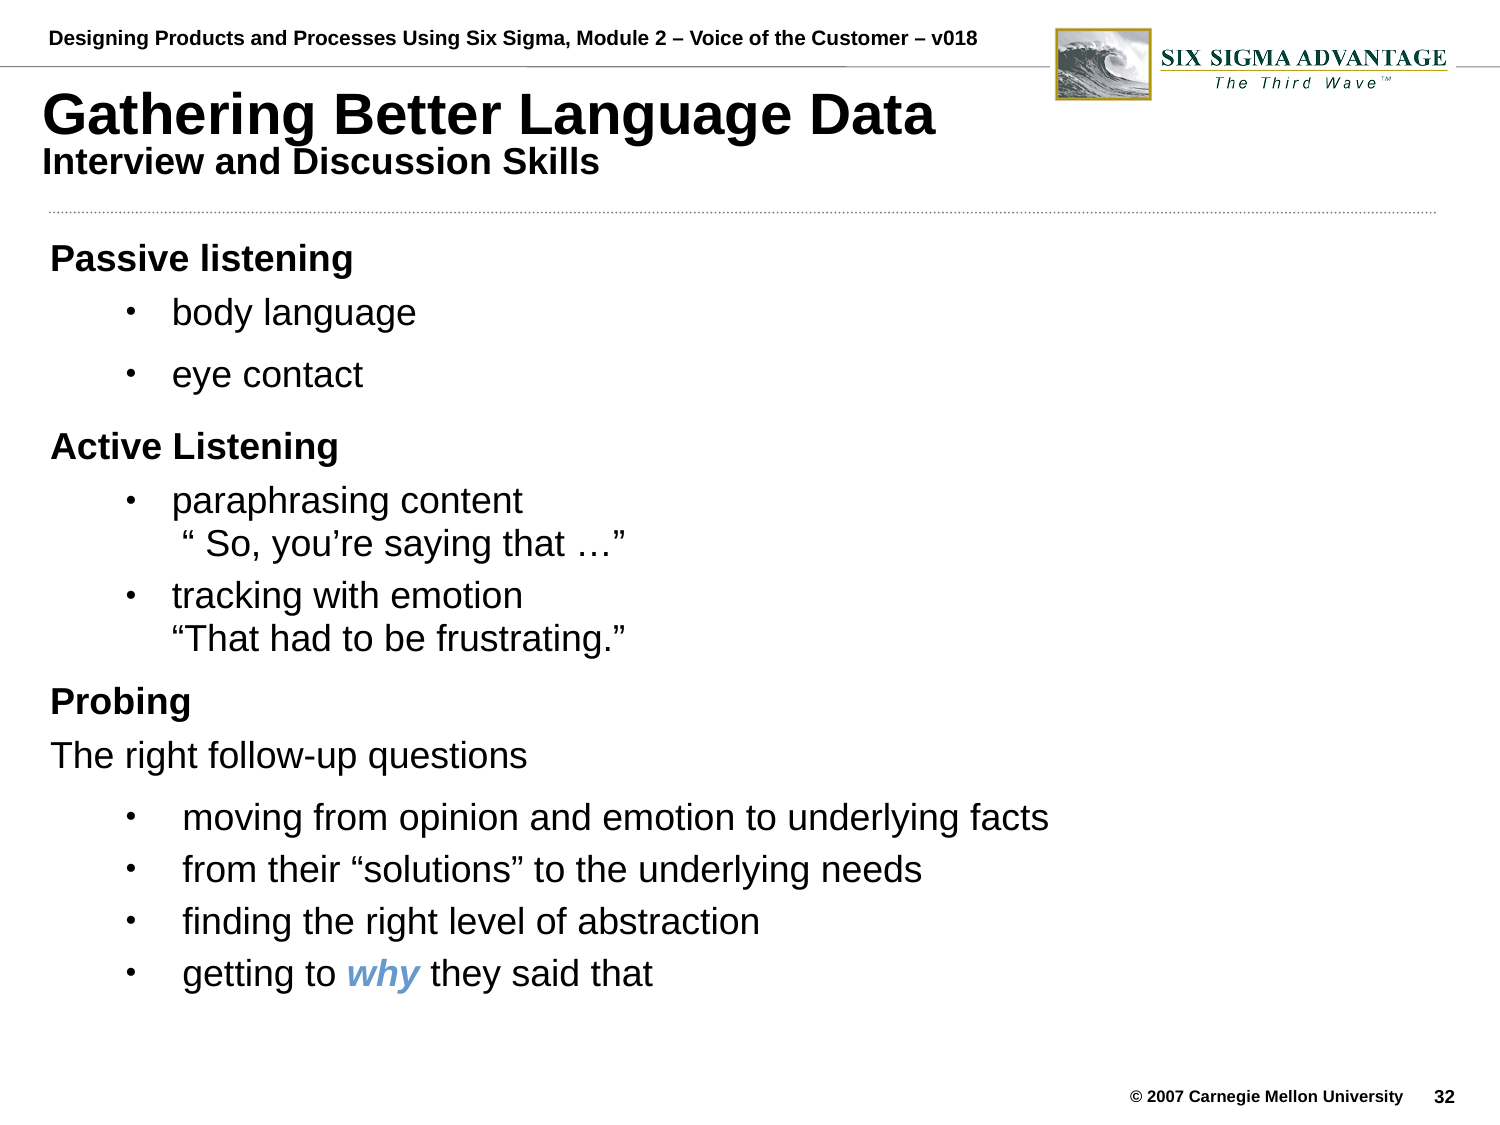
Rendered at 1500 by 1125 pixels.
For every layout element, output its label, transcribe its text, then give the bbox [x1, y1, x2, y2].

picture [1049, 24, 1456, 104]
title Gathering Better Language Data Interview and Discussion Skills [42, 89, 1438, 182]
list Passive listening body language eye contact Active Listening paraphrasing content “ So, you’re saying that …” tracking with emotion “That had to be frustrating.” Probing The right follow-up questions moving from opinion and emotion to underlying facts from their “solutions” to the underlying needs finding the right level of abstraction getting to why they said that [50, 237, 1437, 1000]
